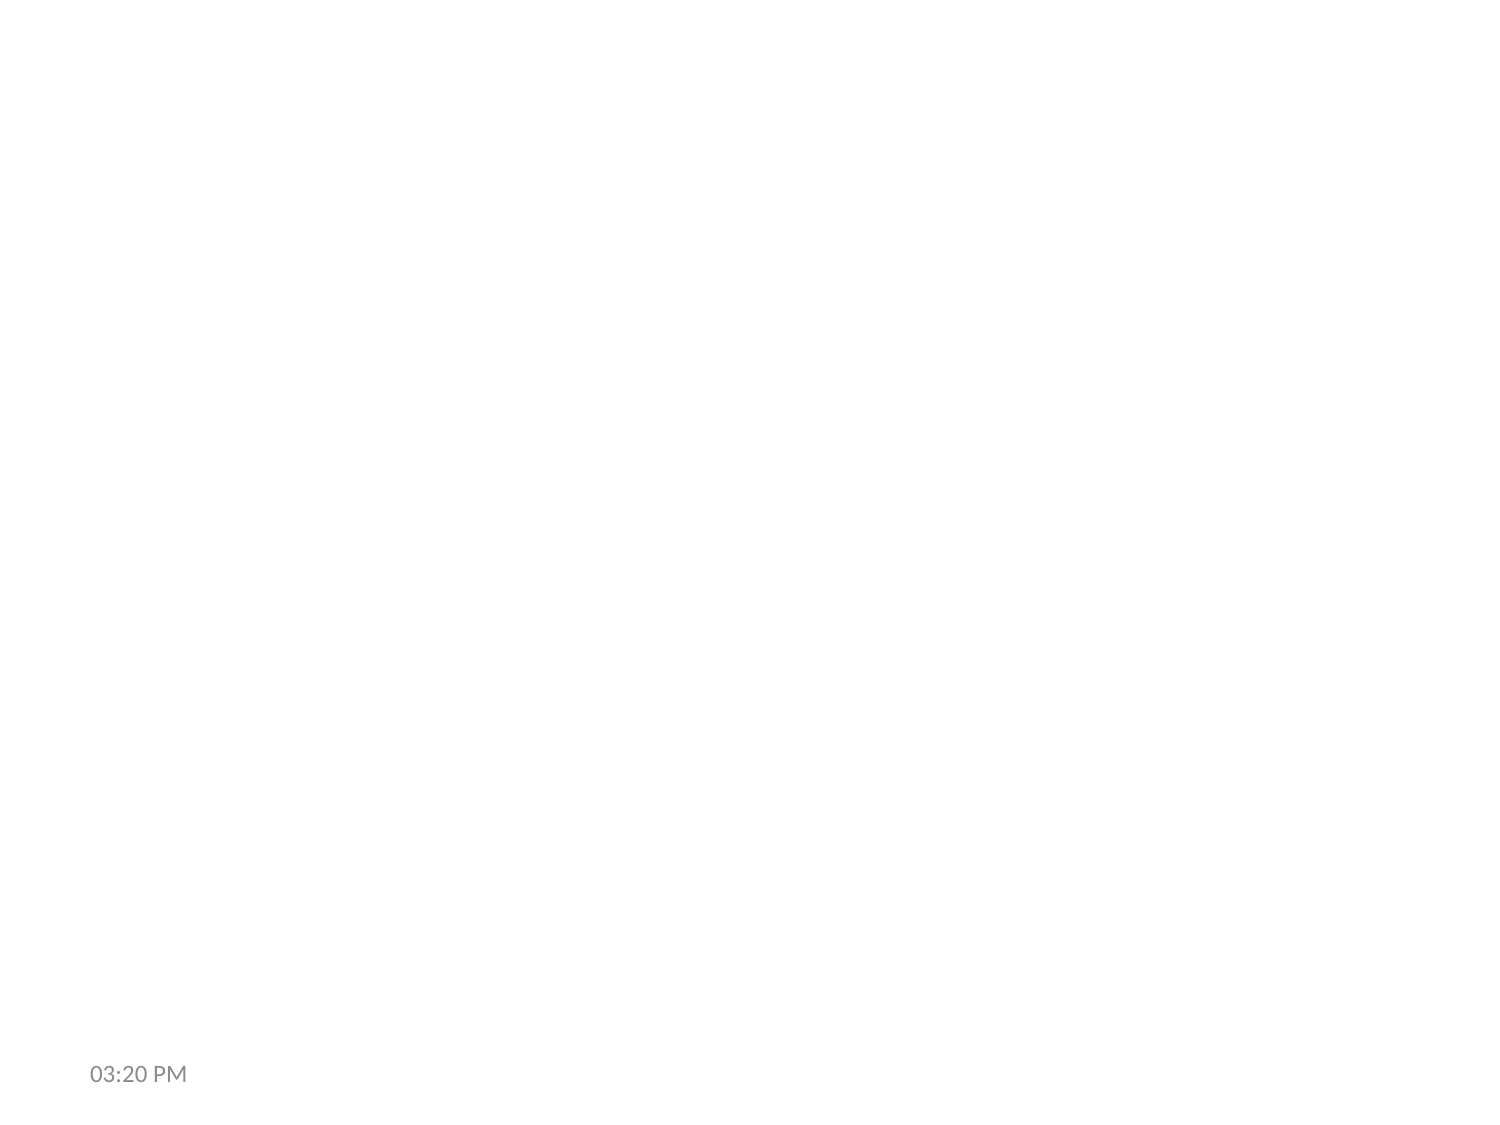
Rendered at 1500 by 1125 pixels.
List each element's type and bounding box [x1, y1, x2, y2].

slide_number [75, 1042, 425, 1103]
